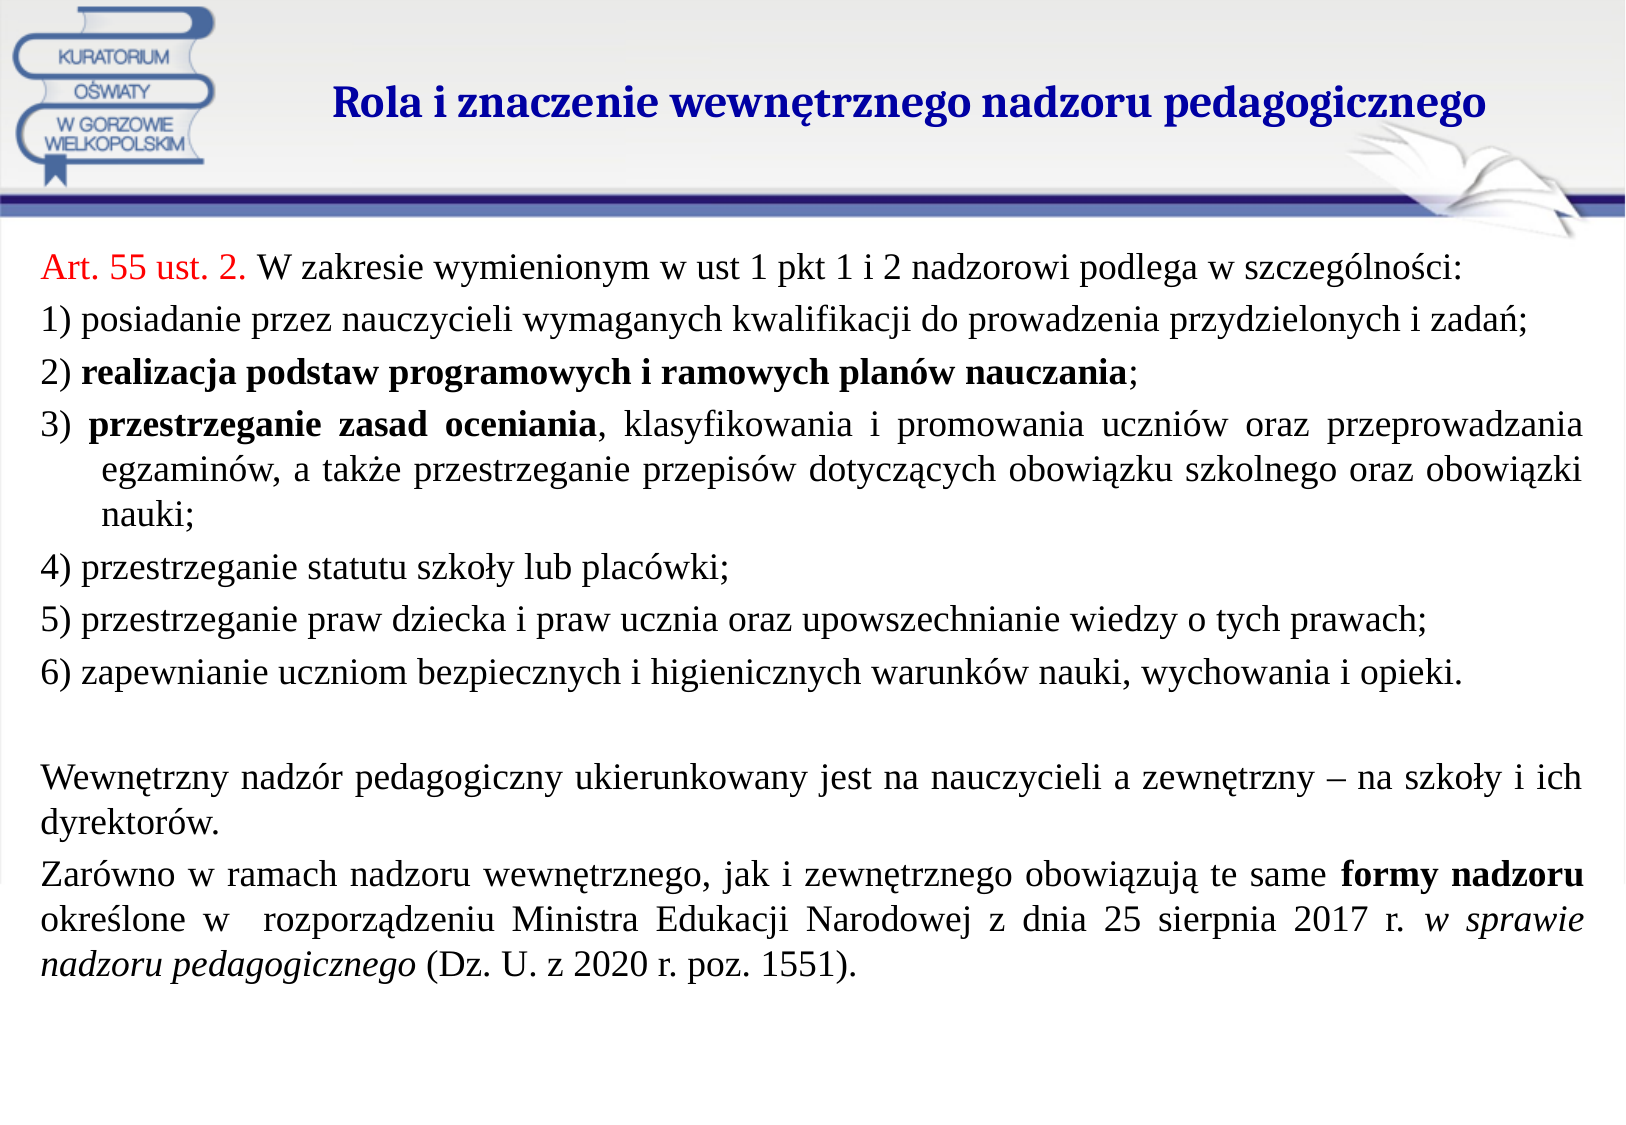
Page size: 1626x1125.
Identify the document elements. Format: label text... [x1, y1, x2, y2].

list Art. 55 ust. 2. W zakresie wymienionym w ust 1 pkt 1 i 2 nadzorowi podlega w szczególności: 1) posiadanie przez nauczycieli wymaganych kwalifikacji do prowadzenia przydzielonych i zadań; 2) realizacja podstaw programowych i ramowych planów nauczania; 3) przestrzeganie zasad oceniania, klasyfikowania i promowania uczniów oraz przeprowadzania egzaminów, a także przestrzeganie przepisów dotyczących obowiązku szkolnego oraz obowiązki nauki; 4) przestrzeganie statutu szkoły lub placówki; 5) przestrzeganie praw dziecka i praw ucznia oraz upowszechnianie wiedzy o tych prawach; 6) zapewnianie uczniom bezpiecznych i higienicznych warunków nauki, wychowania i opieki. Wewnętrzny nadzór pedagogiczny ukierunkowany jest na nauczycieli a zewnętrzny – na szkoły i ich dyrektorów. Zarówno w ramach nadzoru wewnętrznego, jak i zewnętrznego obowiązują te same formy nadzoru określone w rozporządzeniu Ministra Edukacji Narodowej z dnia 25 sierpnia 2017 r. w sprawie nadzoru pedagogicznego (Dz. U. z 2020 r. poz. 1551). [25, 234, 1600, 938]
picture [0, 0, 1626, 1125]
title Rola i znaczenie wewnętrznego nadzoru pedagogicznego [317, 23, 1600, 176]
